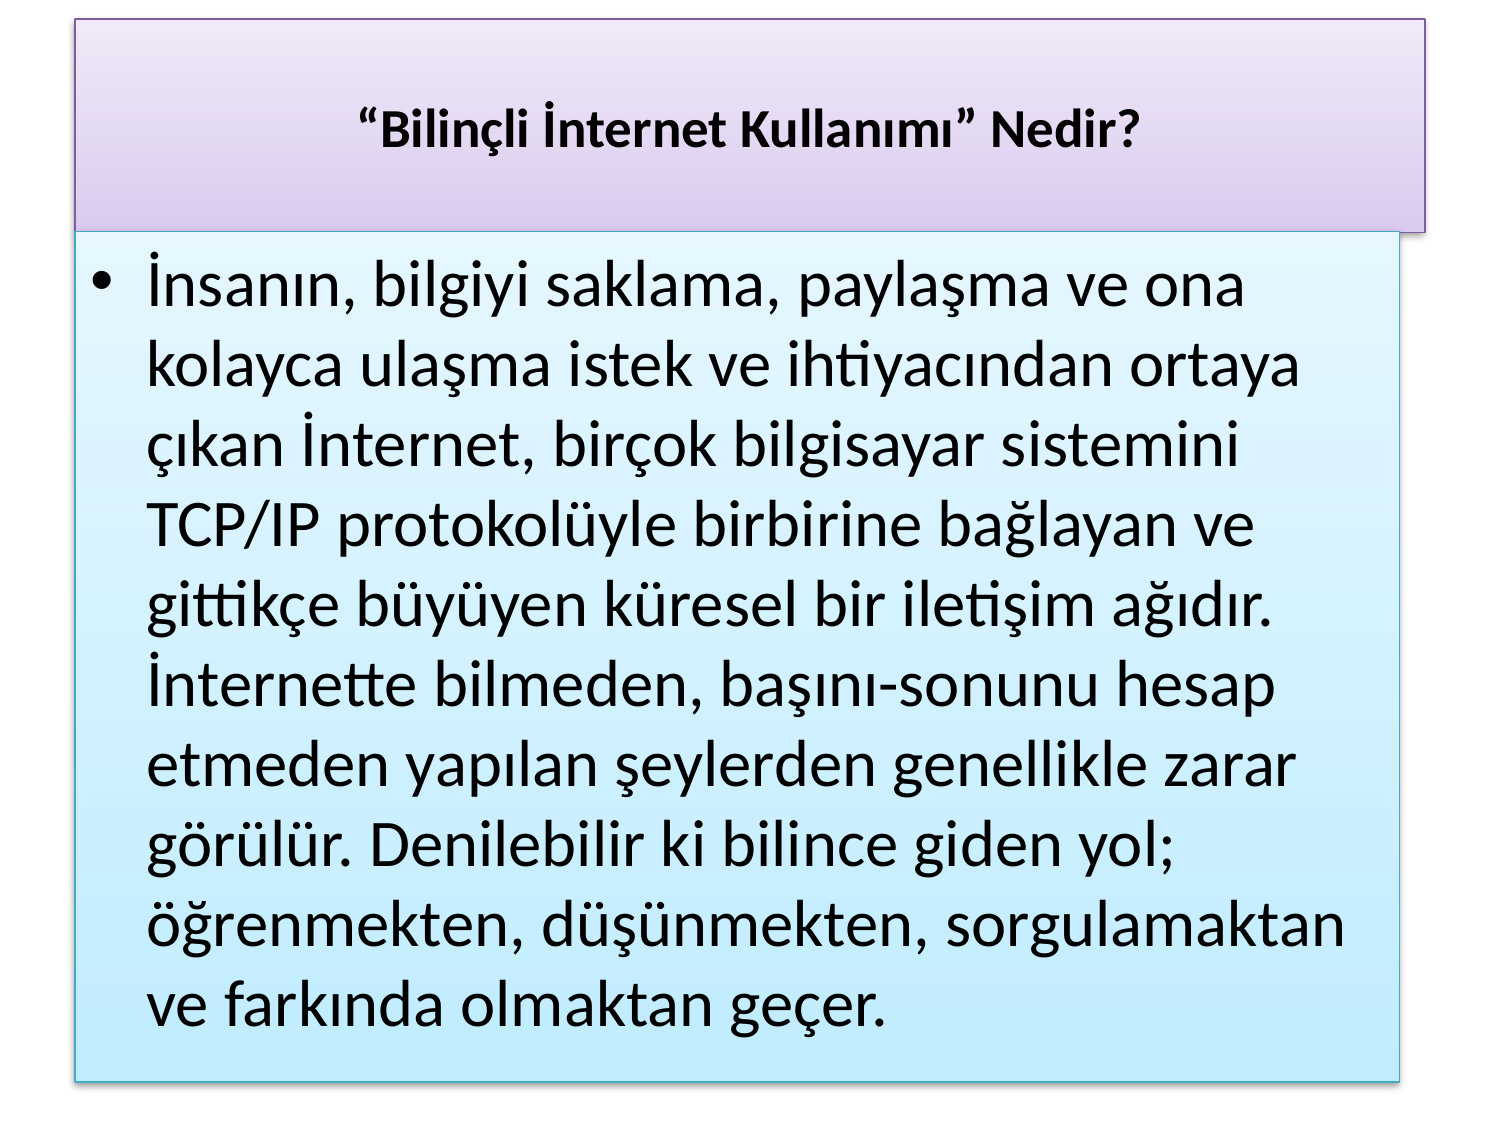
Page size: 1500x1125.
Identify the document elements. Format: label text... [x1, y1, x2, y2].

list İnsanın, bilgiyi saklama, paylaşma ve ona kolayca ulaşma istek ve ihtiyacından ortaya çıkan İnternet, birçok bilgisayar sistemini TCP/IP protokolüyle birbirine bağlayan ve gittikçe büyüyen küresel bir iletişim ağıdır. İnternette bilmeden, başını-sonunu hesap etmeden yapılan şeylerden genellikle zarar görülür. Denilebilir ki bilince giden yol; öğrenmekten, düşünmekten, sorgulamaktan ve farkında olmaktan geçer. [74, 231, 1400, 1083]
title “Bilinçli İnternet Kullanımı” Nedir? [74, 18, 1426, 233]
